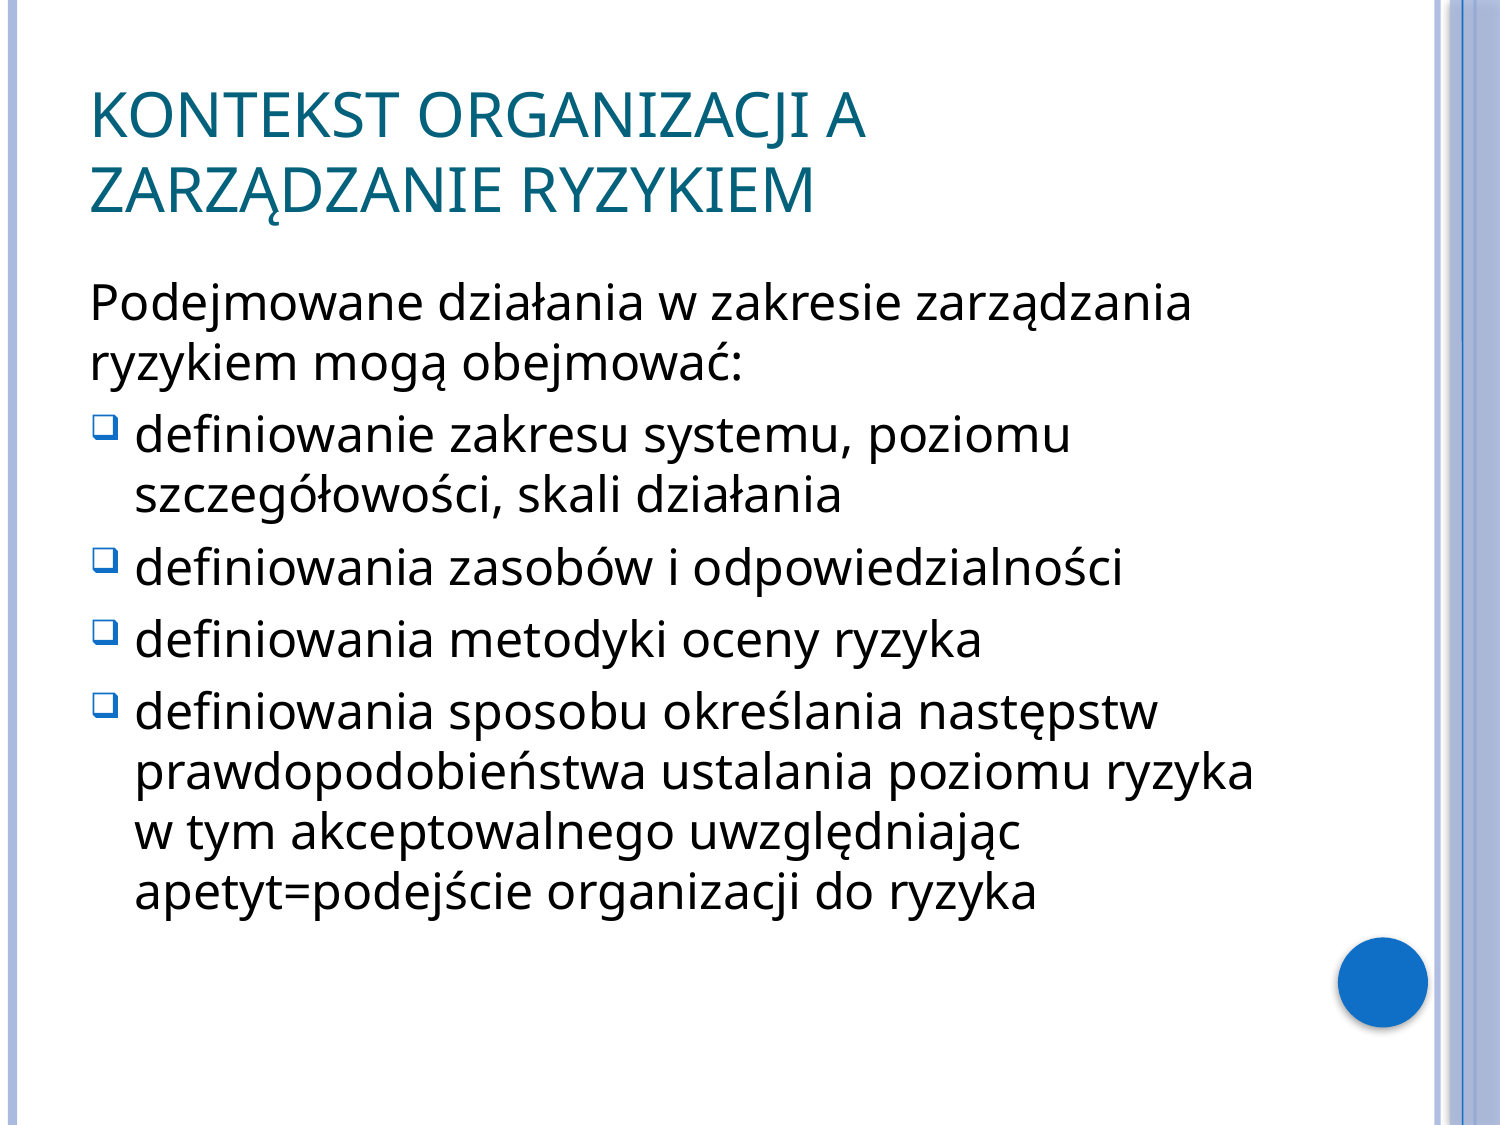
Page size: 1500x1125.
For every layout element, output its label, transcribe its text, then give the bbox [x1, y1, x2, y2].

list Podejmowane działania w zakresie zarządzania ryzykiem mogą obejmować: definiowanie zakresu systemu, poziomu szczegółowości, skali działania definiowania zasobów i odpowiedzialności definiowania metodyki oceny ryzyka definiowania sposobu określania następstw prawdopodobieństwa ustalania poziomu ryzyka w tym akceptowalnego uwzględniając apetyt=podejście organizacji do ryzyka [75, 262, 1300, 1062]
title Kontekst organizacji a zarządzanie ryzykiem [75, 45, 1300, 233]
